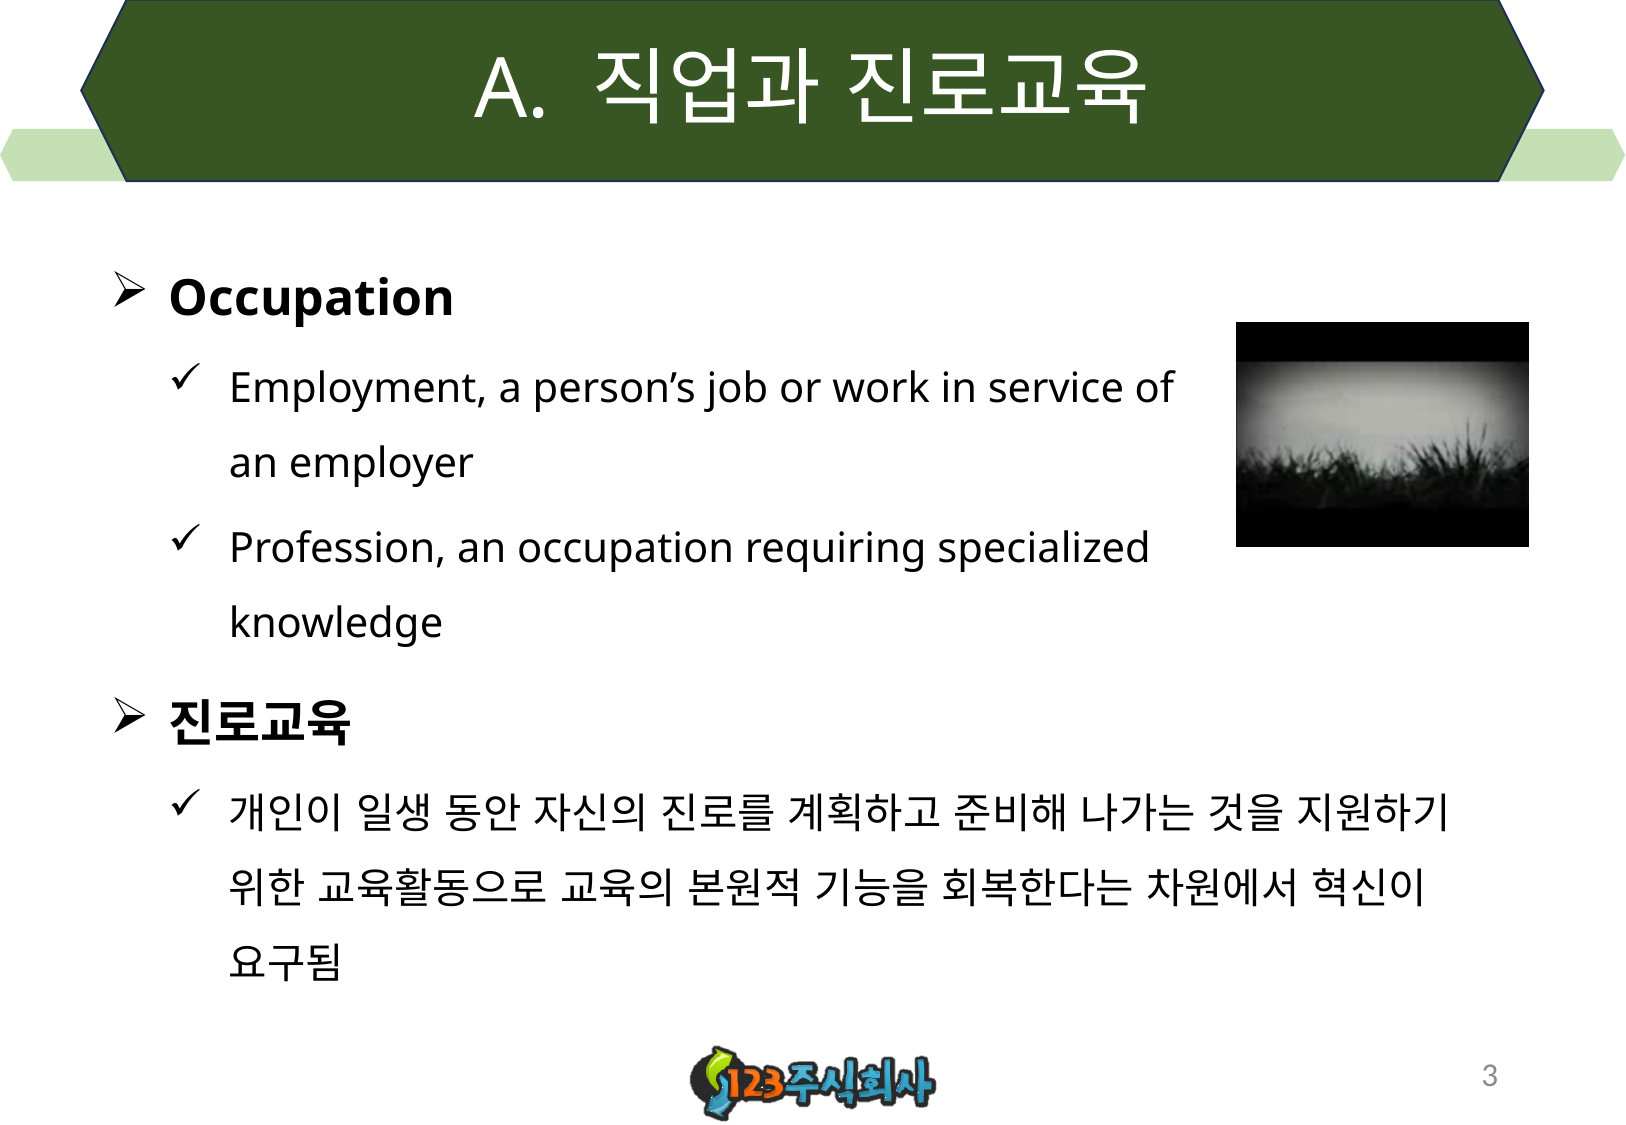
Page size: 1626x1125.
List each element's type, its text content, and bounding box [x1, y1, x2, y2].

title A. 직업과 진로교육 [0, 0, 1625, 182]
picture [678, 1032, 947, 1125]
slide_number 3 [1147, 1042, 1514, 1103]
text_box 진로교육 개인이 일생 동안 자신의 진로를 계획하고 준비해 나가는 것을 지원하기 위한 교육활동으로 교육의 본원적 기능을 회복한다는 차원에서 혁신이 요구됨 [95, 653, 1497, 1021]
list Occupation Employment, a person’s job or work in service of an employer Profession, an occupation requiring specialized knowledge [95, 227, 1236, 612]
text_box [1235, 321, 1529, 548]
